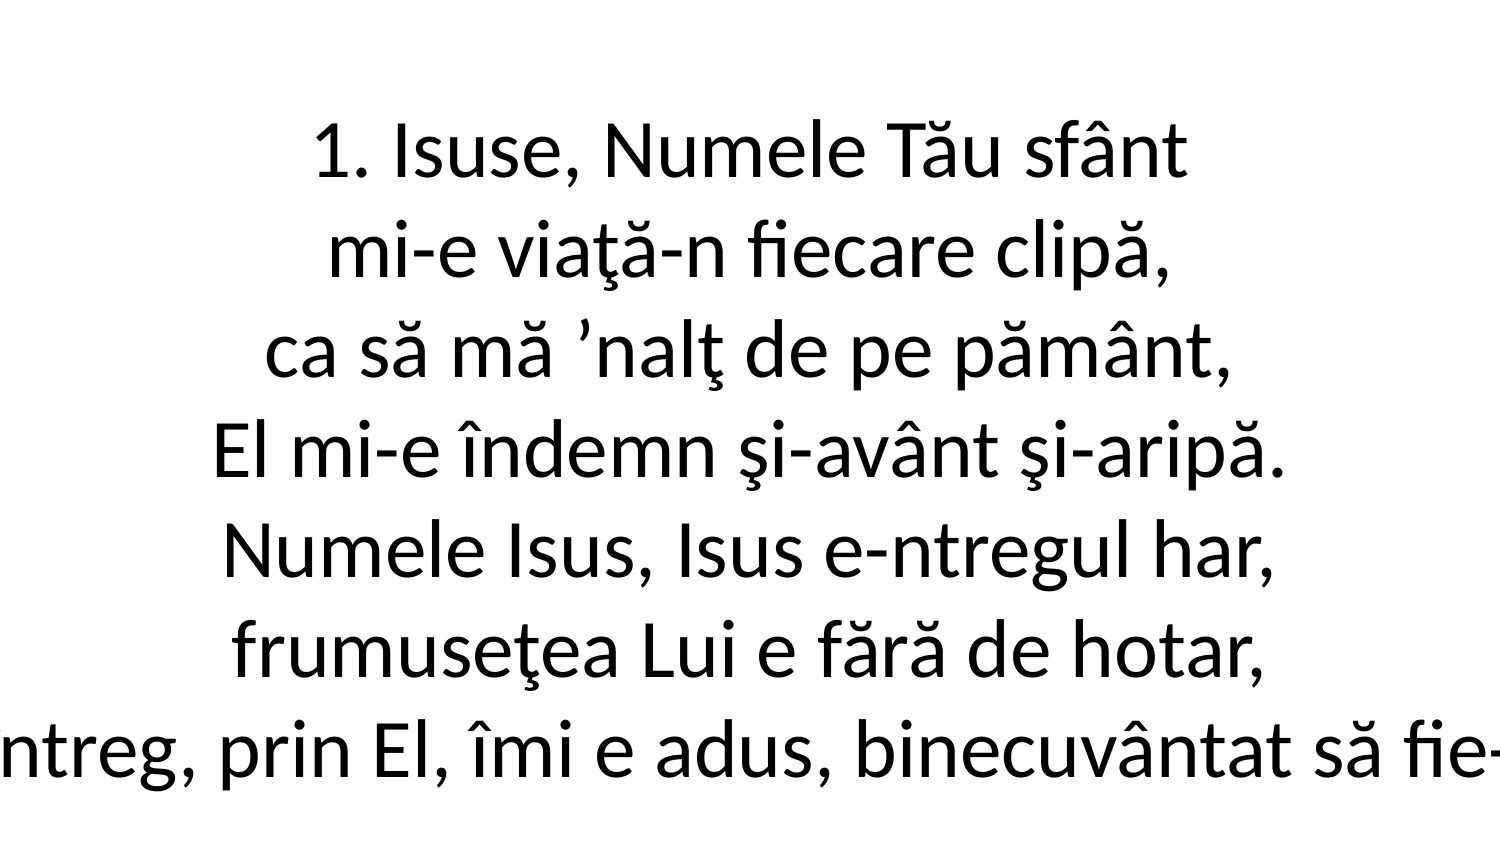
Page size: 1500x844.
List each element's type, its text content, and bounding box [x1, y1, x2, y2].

text_box 1. Isuse, Numele Tău sfânt mi-e viaţă-n fiecare clipă, ca să mă ʼnalţ de pe pământ, El mi-e îndemn şi-avânt şi-aripă. Numele Isus, Isus e-ntregul har, frumuseţea Lui e fără de hotar, Dumnezeu întreg, prin El, îmi e adus, binecuvântat să fie-n veci, Isus. [0, 42, 1500, 802]
